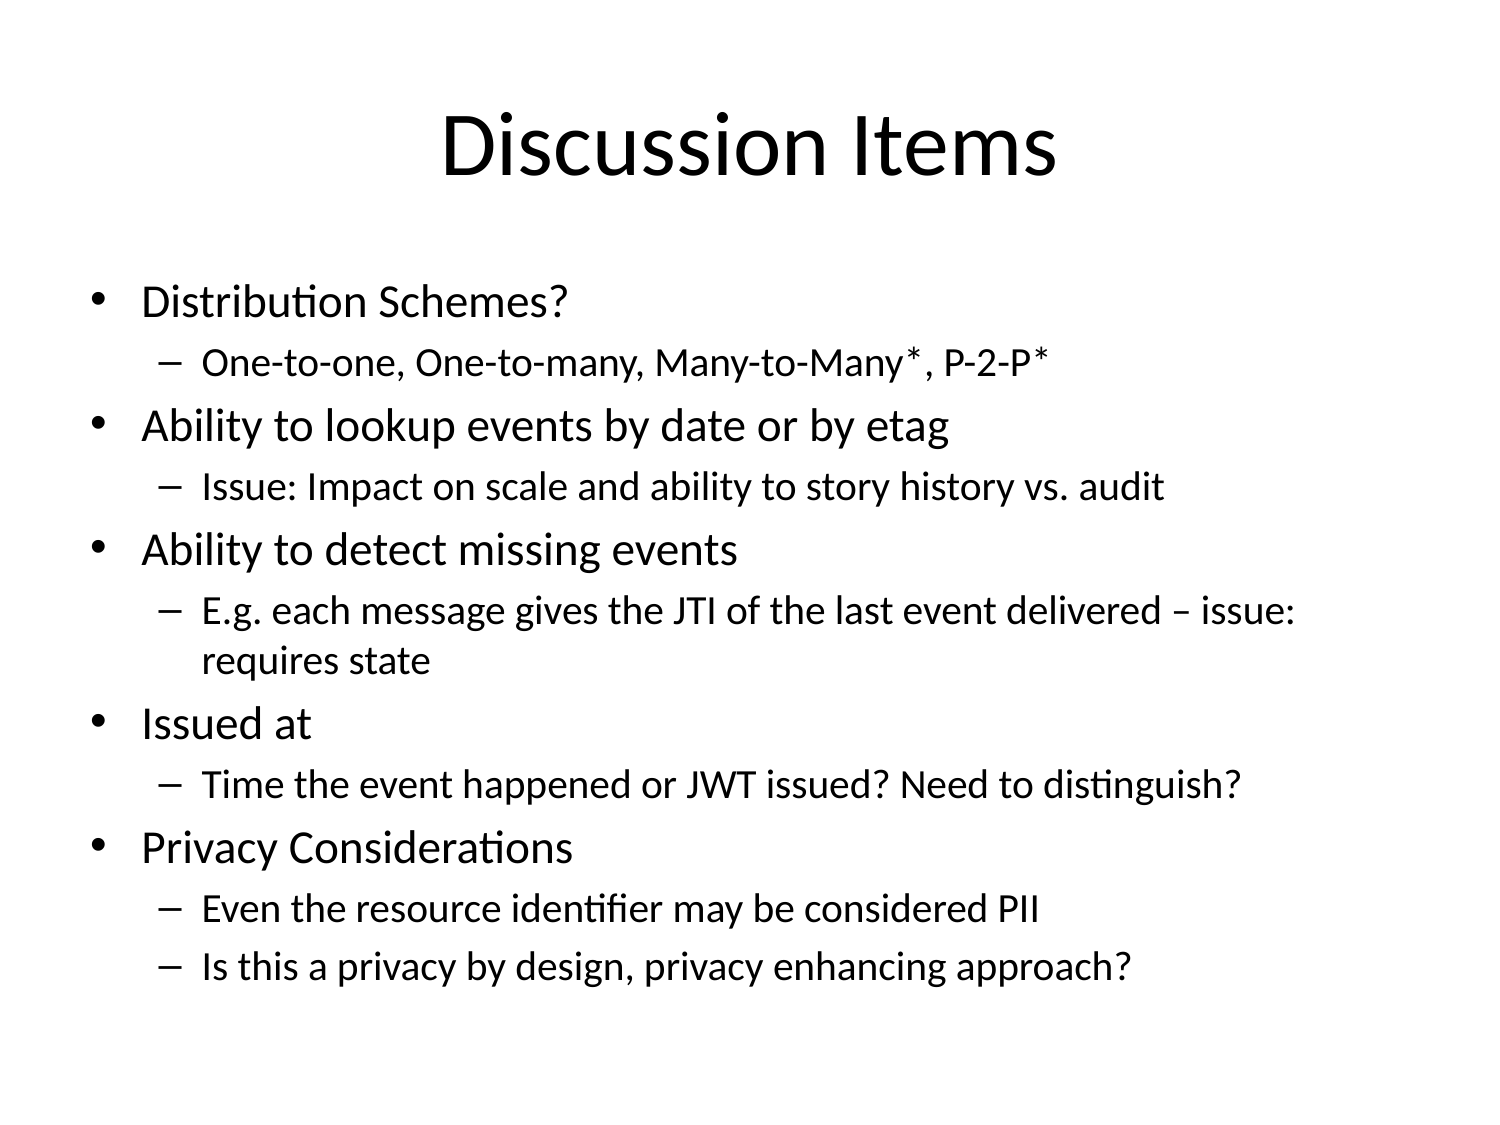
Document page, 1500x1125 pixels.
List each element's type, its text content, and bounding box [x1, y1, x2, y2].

list Distribution Schemes? One-to-one, One-to-many, Many-to-Many*, P-2-P* Ability to lookup events by date or by etag Issue: Impact on scale and ability to story history vs. audit Ability to detect missing events E.g. each message gives the JTI of the last event delivered – issue: requires state Issued at Time the event happened or JWT issued? Need to distinguish? Privacy Considerations Even the resource identifier may be considered PII Is this a privacy by design, privacy enhancing approach? [75, 262, 1425, 1005]
title Discussion Items [75, 45, 1425, 233]
